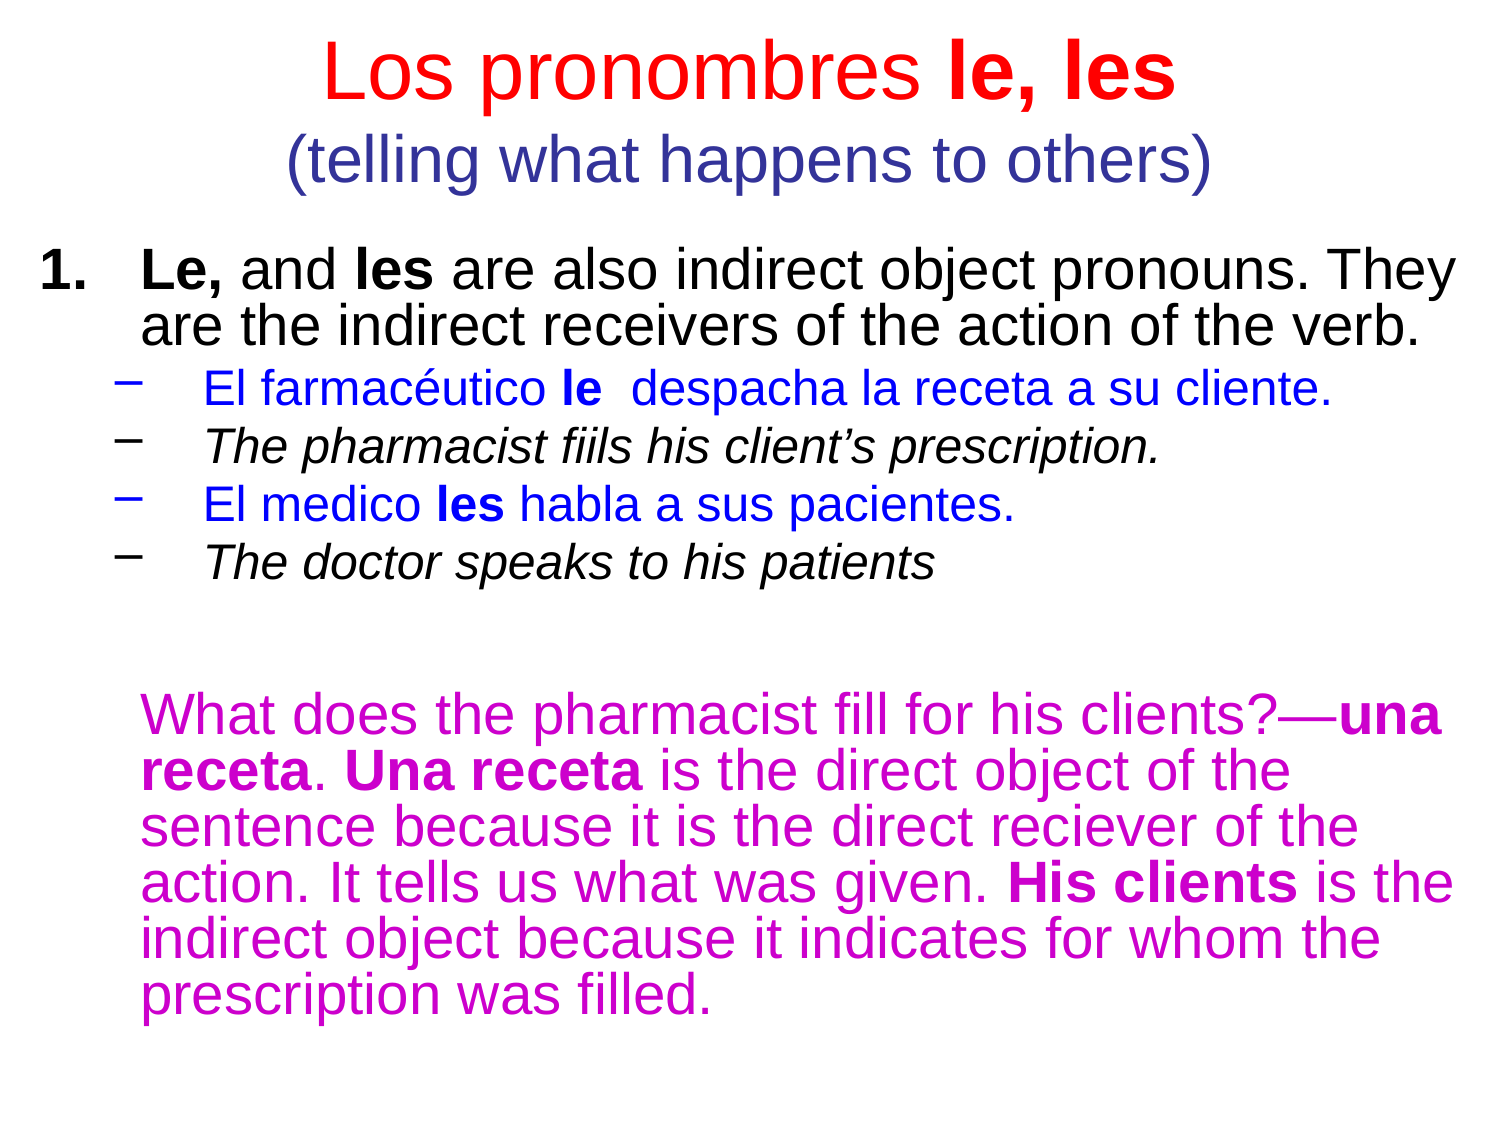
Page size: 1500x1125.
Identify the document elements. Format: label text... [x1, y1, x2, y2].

list Le, and les are also indirect object pronouns. They are the indirect receivers of the action of the verb. El farmacéutico le despacha la receta a su cliente. The pharmacist fiils his client’s prescription. El medico les habla a sus pacientes. The doctor speaks to his patients What does the pharmacist fill for his clients?—una receta. Una receta is the direct object of the sentence because it is the direct reciever of the action. It tells us what was given. His clients is the indirect object because it indicates for whom the prescription was filled. [24, 237, 1475, 1063]
title Los pronombres le, les (telling what happens to others) [75, 12, 1425, 200]
